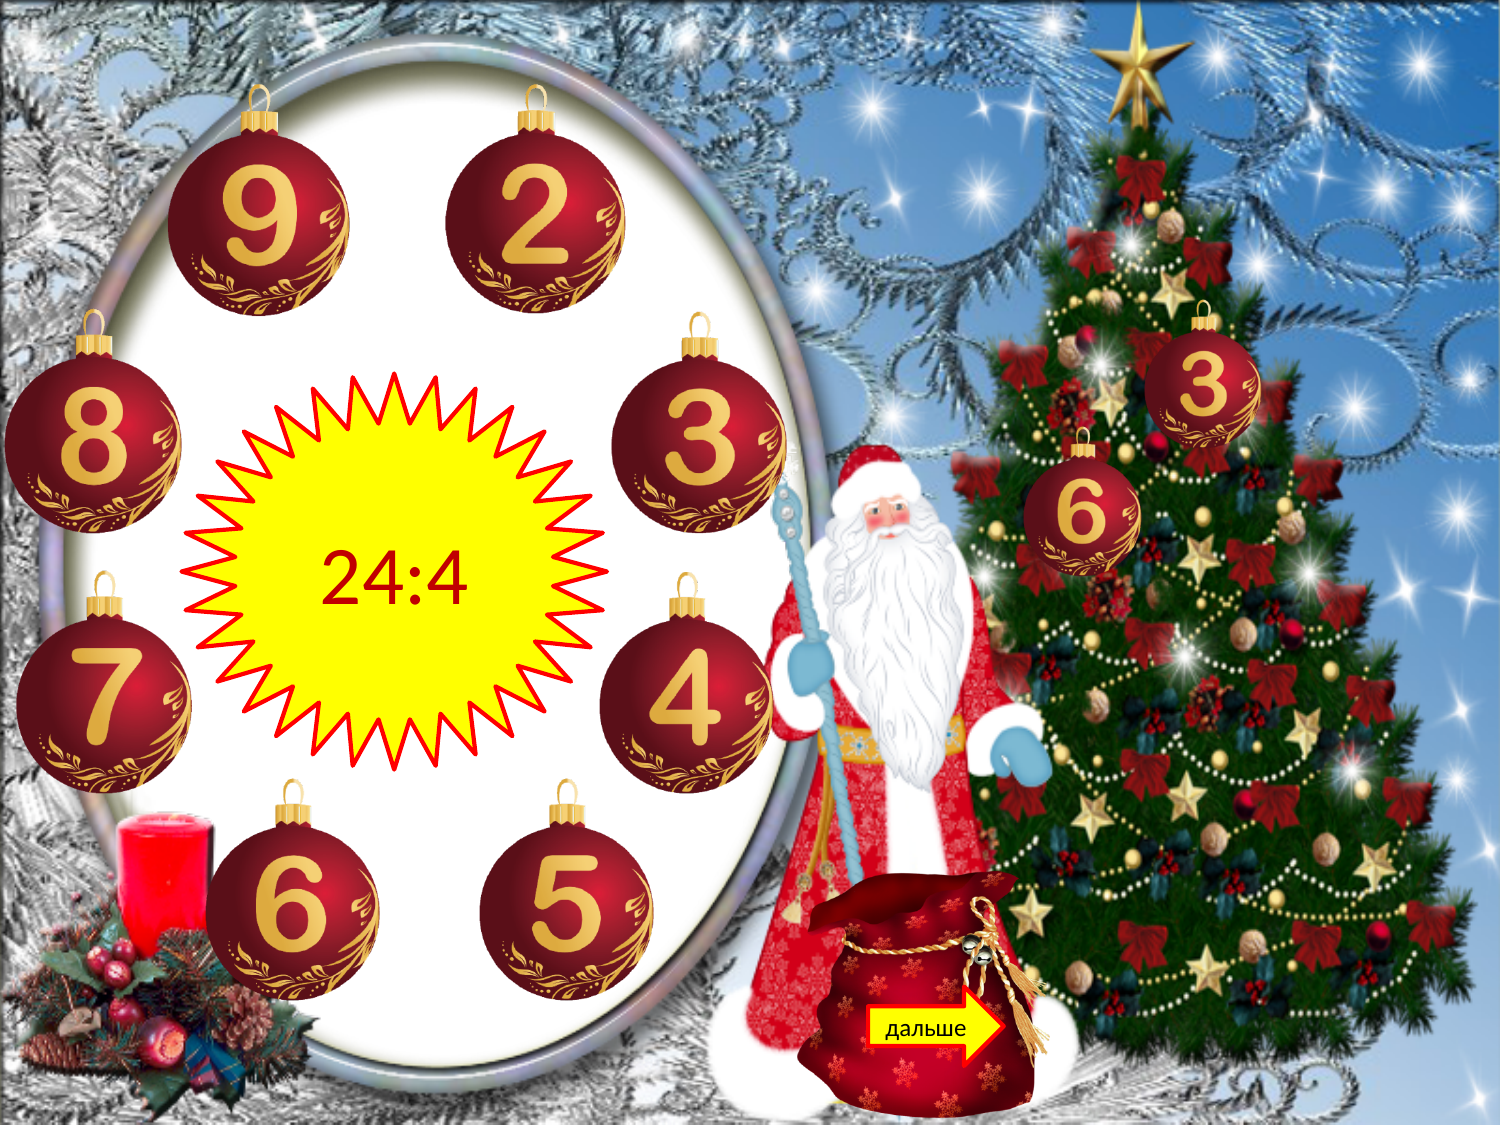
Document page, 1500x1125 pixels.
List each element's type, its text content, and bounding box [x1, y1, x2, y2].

picture [0, 0, 1500, 1125]
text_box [796, 870, 1050, 1119]
text_box 24:4 [188, 371, 603, 772]
